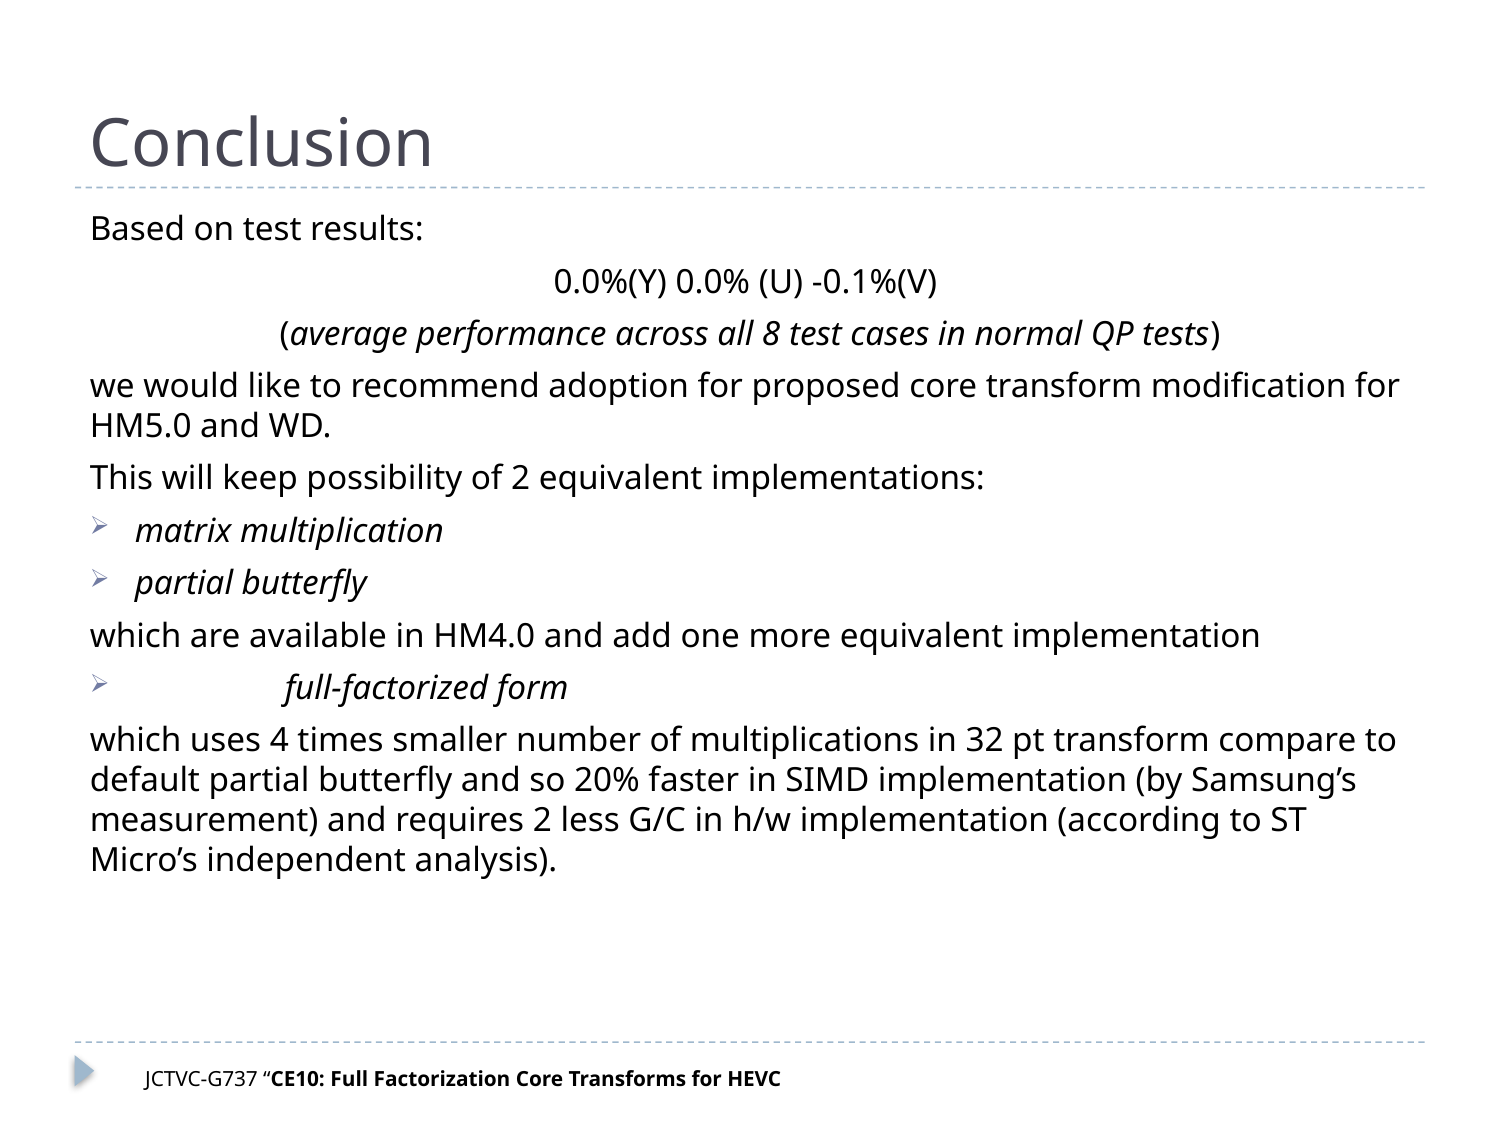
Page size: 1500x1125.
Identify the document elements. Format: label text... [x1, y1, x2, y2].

title Conclusion [75, 24, 1425, 188]
text_box JCTVC-G737 “CE10: Full Factorization Core Transforms for HEVC [130, 1058, 1500, 1099]
